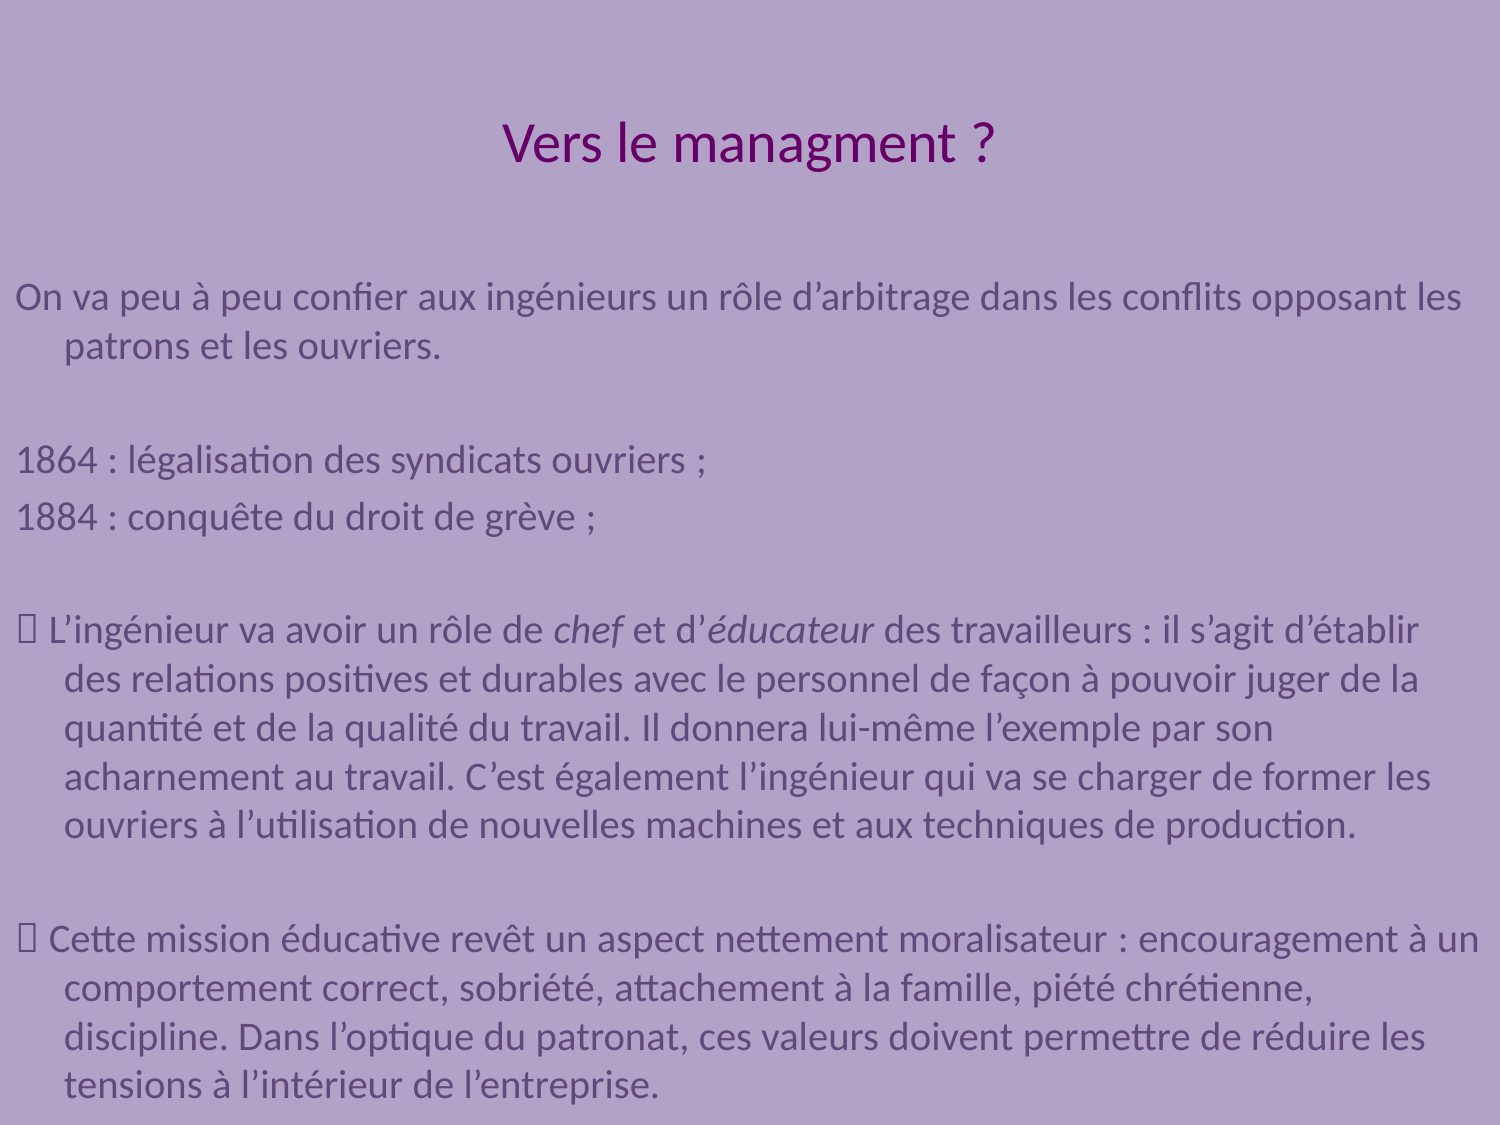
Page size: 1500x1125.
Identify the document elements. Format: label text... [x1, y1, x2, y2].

list On va peu à peu confier aux ingénieurs un rôle d’arbitrage dans les conflits opposant les patrons et les ouvriers. 1864 : légalisation des syndicats ouvriers ; 1884 : conquête du droit de grève ;  L’ingénieur va avoir un rôle de chef et d’éducateur des travailleurs : il s’agit d’établir des relations positives et durables avec le personnel de façon à pouvoir juger de la quantité et de la qualité du travail. Il donnera lui-même l’exemple par son acharnement au travail. C’est également l’ingénieur qui va se charger de former les ouvriers à l’utilisation de nouvelles machines et aux techniques de production.  Cette mission éducative revêt un aspect nettement moralisateur : encouragement à un comportement correct, sobriété, attachement à la famille, piété chrétienne, discipline. Dans l’optique du patronat, ces valeurs doivent permettre de réduire les tensions à l’intérieur de l’entreprise. [0, 262, 1500, 1125]
title Vers le managment ? [75, 45, 1425, 233]
